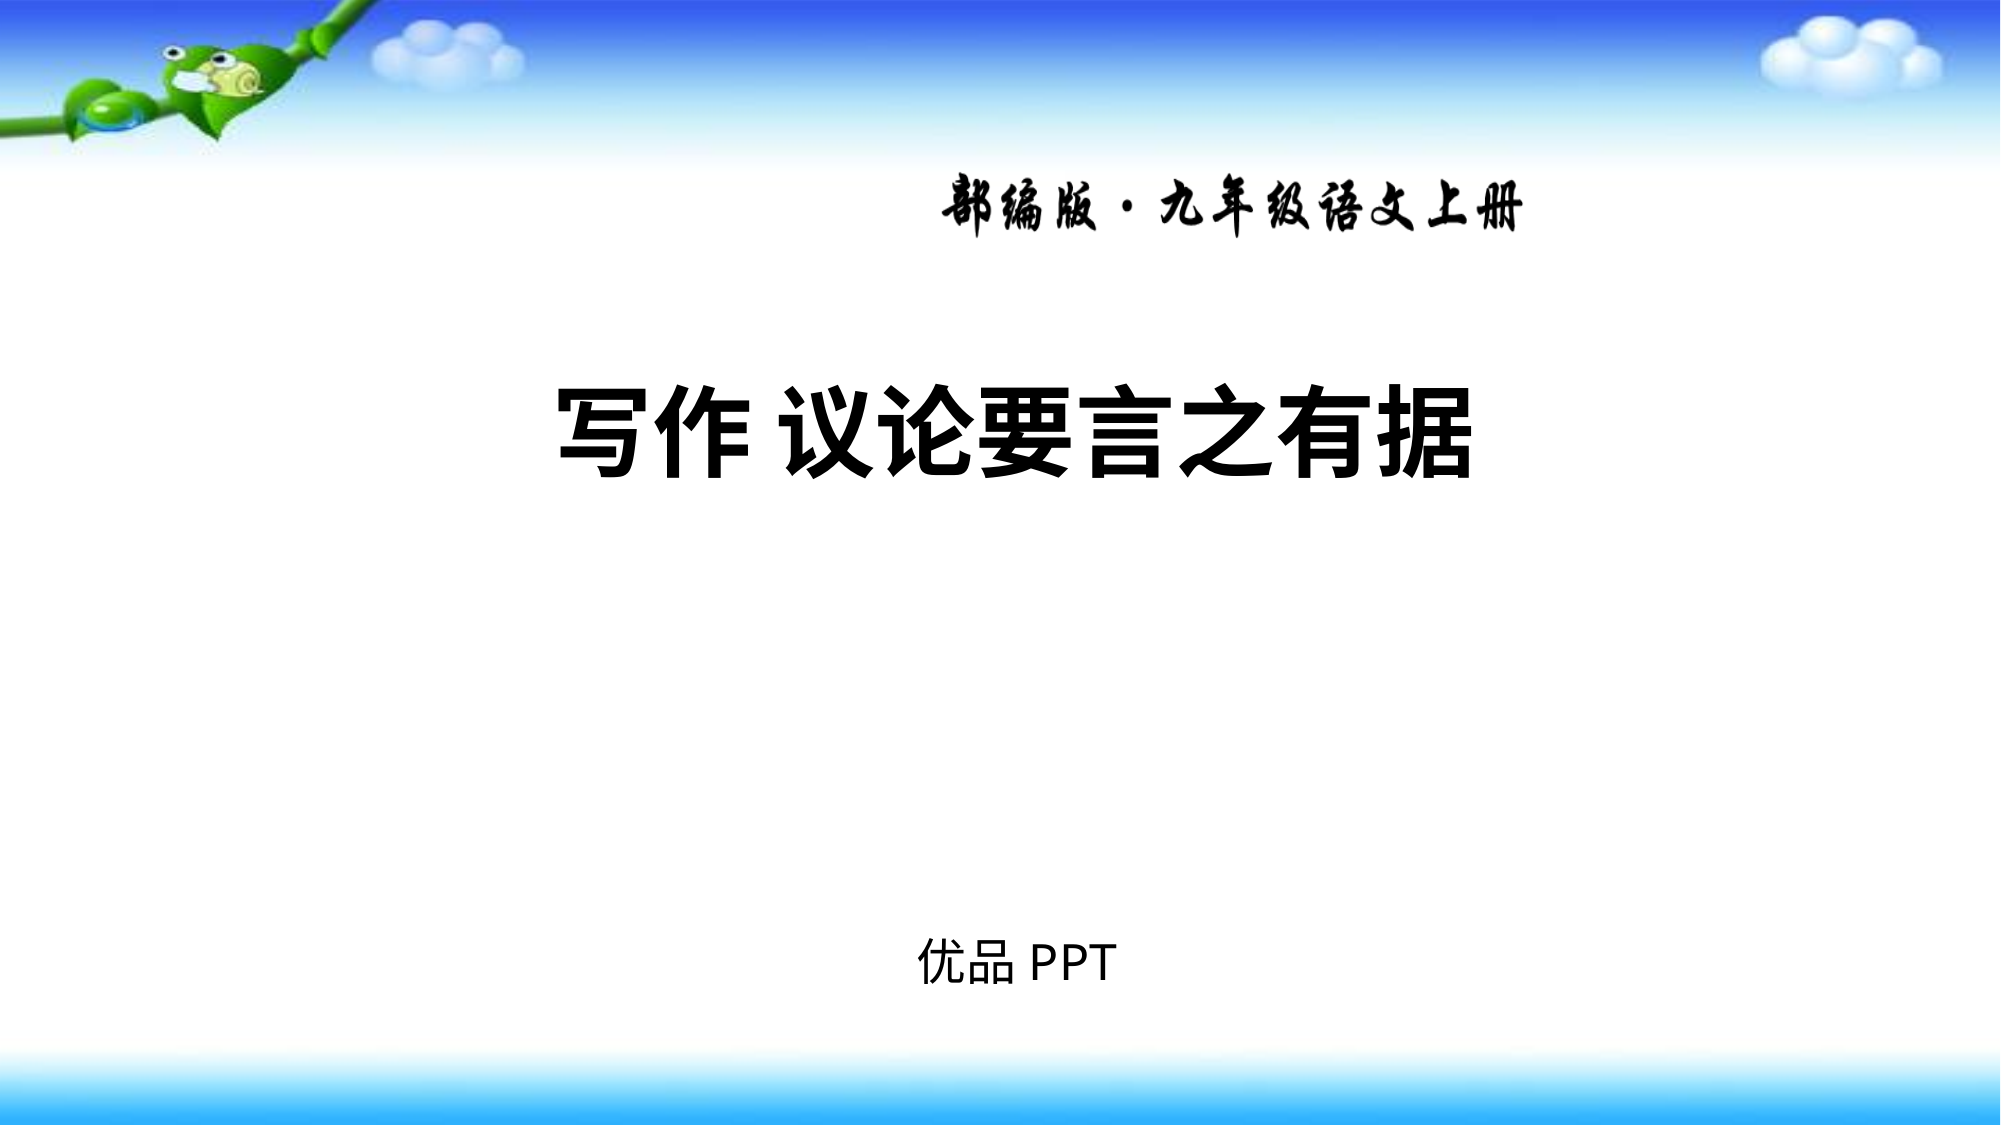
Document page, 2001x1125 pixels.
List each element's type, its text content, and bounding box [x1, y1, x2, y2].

text_box 优品PPT [845, 916, 1189, 998]
text_box 写作 议论要言之有据 [454, 361, 1574, 532]
picture [0, 0, 2001, 1125]
